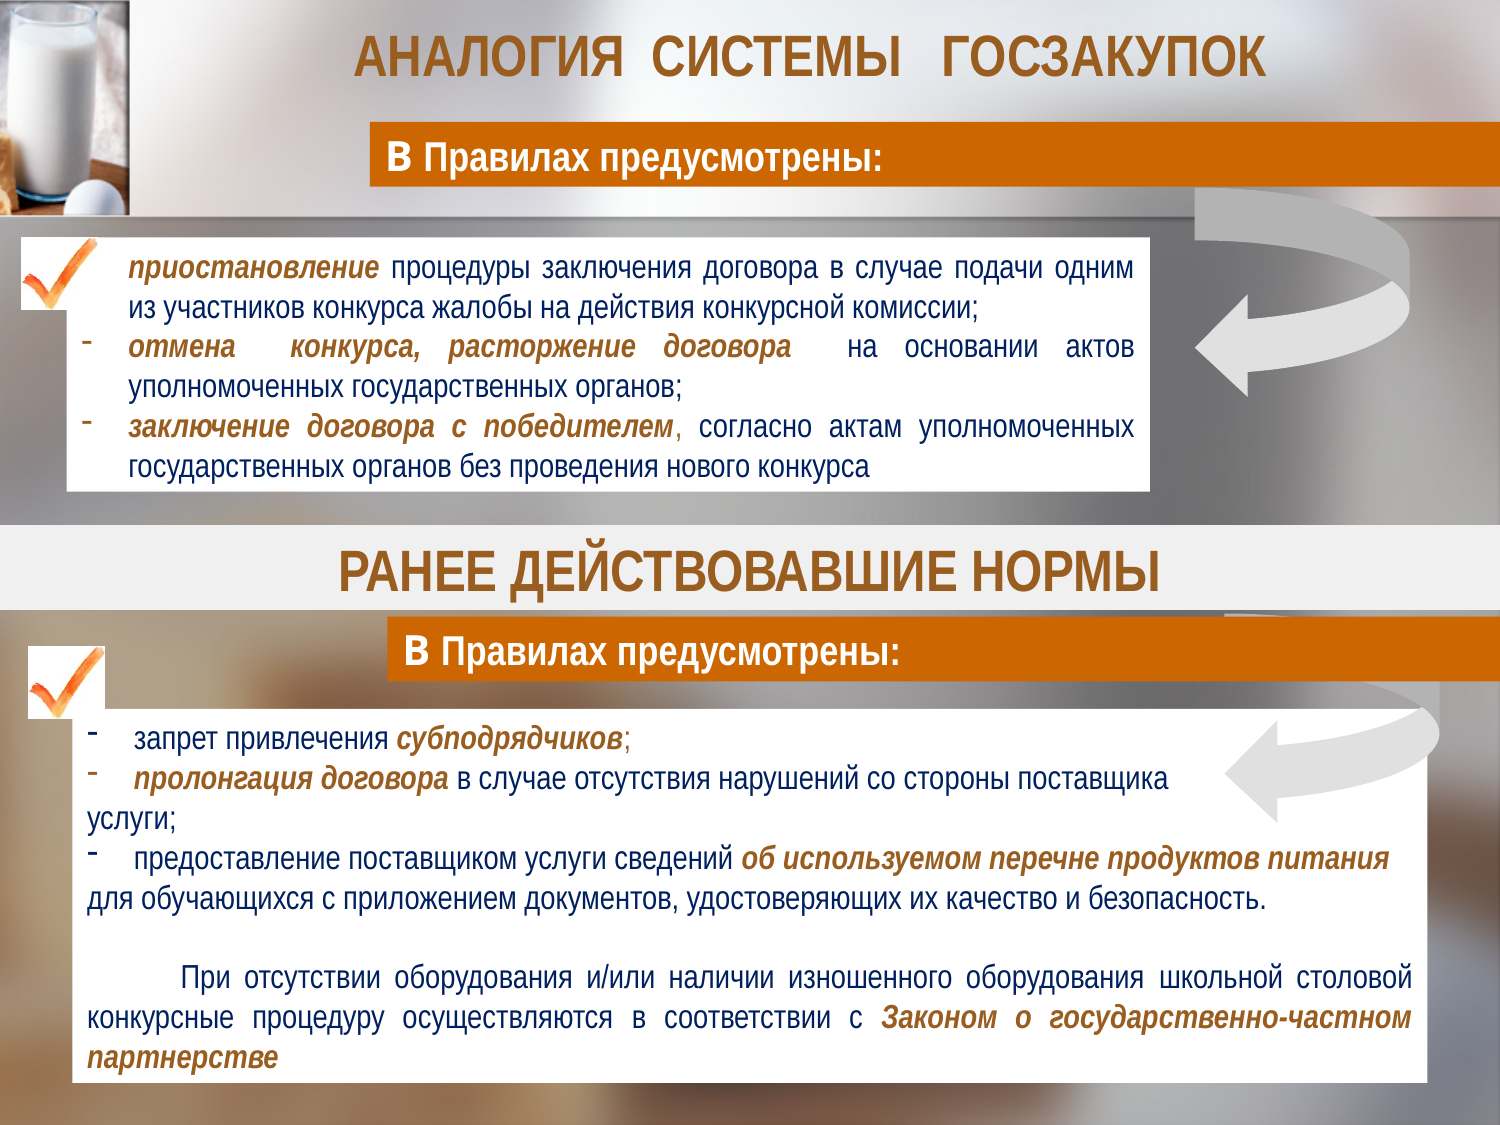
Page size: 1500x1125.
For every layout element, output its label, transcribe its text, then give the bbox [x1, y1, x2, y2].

picture [0, 0, 1500, 525]
text_box [1194, 187, 1410, 397]
text_box запрет привлечения субподрядчиков; пролонгация договора в случае отсутствия нарушений со стороны поставщика услуги; предоставление поставщиком услуги сведений об используемом перечне продуктов питания для обучающихся с приложением документов, удостоверяющих их качество и безопасность. При отсутствии оборудования и/или наличии изношенного оборудования школьной столовой конкурсные процедуру осуществляются в соответствии с Законом о государственно-частном партнерстве [72, 708, 1428, 1083]
picture [0, 610, 1500, 1125]
text_box [1224, 682, 1440, 823]
text_box АНАЛОГИЯ СИСТЕМЫ ГОСЗАКУПОК [162, 10, 1458, 96]
text_box приостановление процедуры заключения договора в случае подачи одним из участников конкурса жалобы на действия конкурсной комиссии; отмена конкурса, расторжение договора на основании актов уполномоченных государственных органов; заключение договора с победителем, согласно актам уполномоченных государственных органов без проведения нового конкурса [66, 237, 1150, 492]
text_box В Правилах предусмотрены: [387, 616, 1500, 682]
text_box В Правилах предусмотрены: [369, 121, 1500, 187]
text_box РАНЕЕ ДЕЙСТВОВАВШИЕ НОРМЫ [0, 525, 1500, 610]
